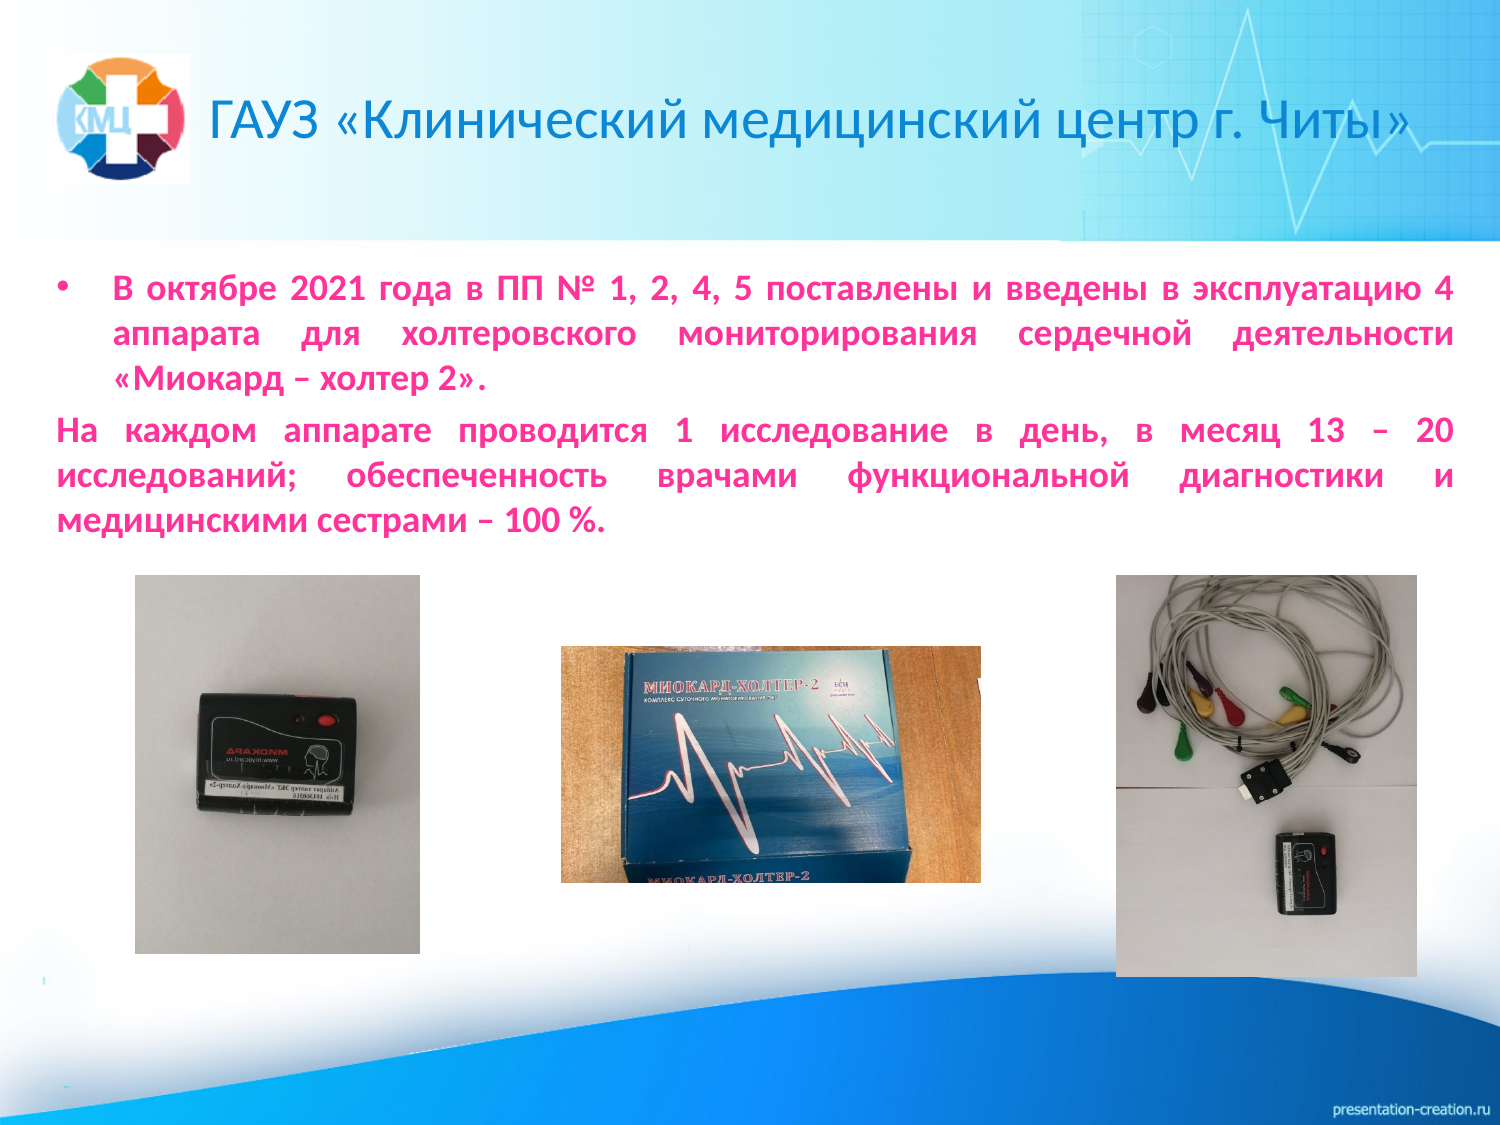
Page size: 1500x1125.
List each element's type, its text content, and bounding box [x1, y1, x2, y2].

list В октябре 2021 года в ПП № 1, 2, 4, 5 поставлены и введены в эксплуатацию 4 аппарата для холтеровского мониторирования сердечной деятельности «Миокард – холтер 2». На каждом аппарате проводится 1 исследование в день, в месяц 13 – 20 исследований; обеспеченность врачами функциональной диагностики и медицинскими сестрами – 100 %. [41, 255, 1471, 1035]
title ГАУЗ «Клинический медицинский центр г. Читы» [29, 10, 1436, 220]
picture [0, 0, 1500, 1125]
